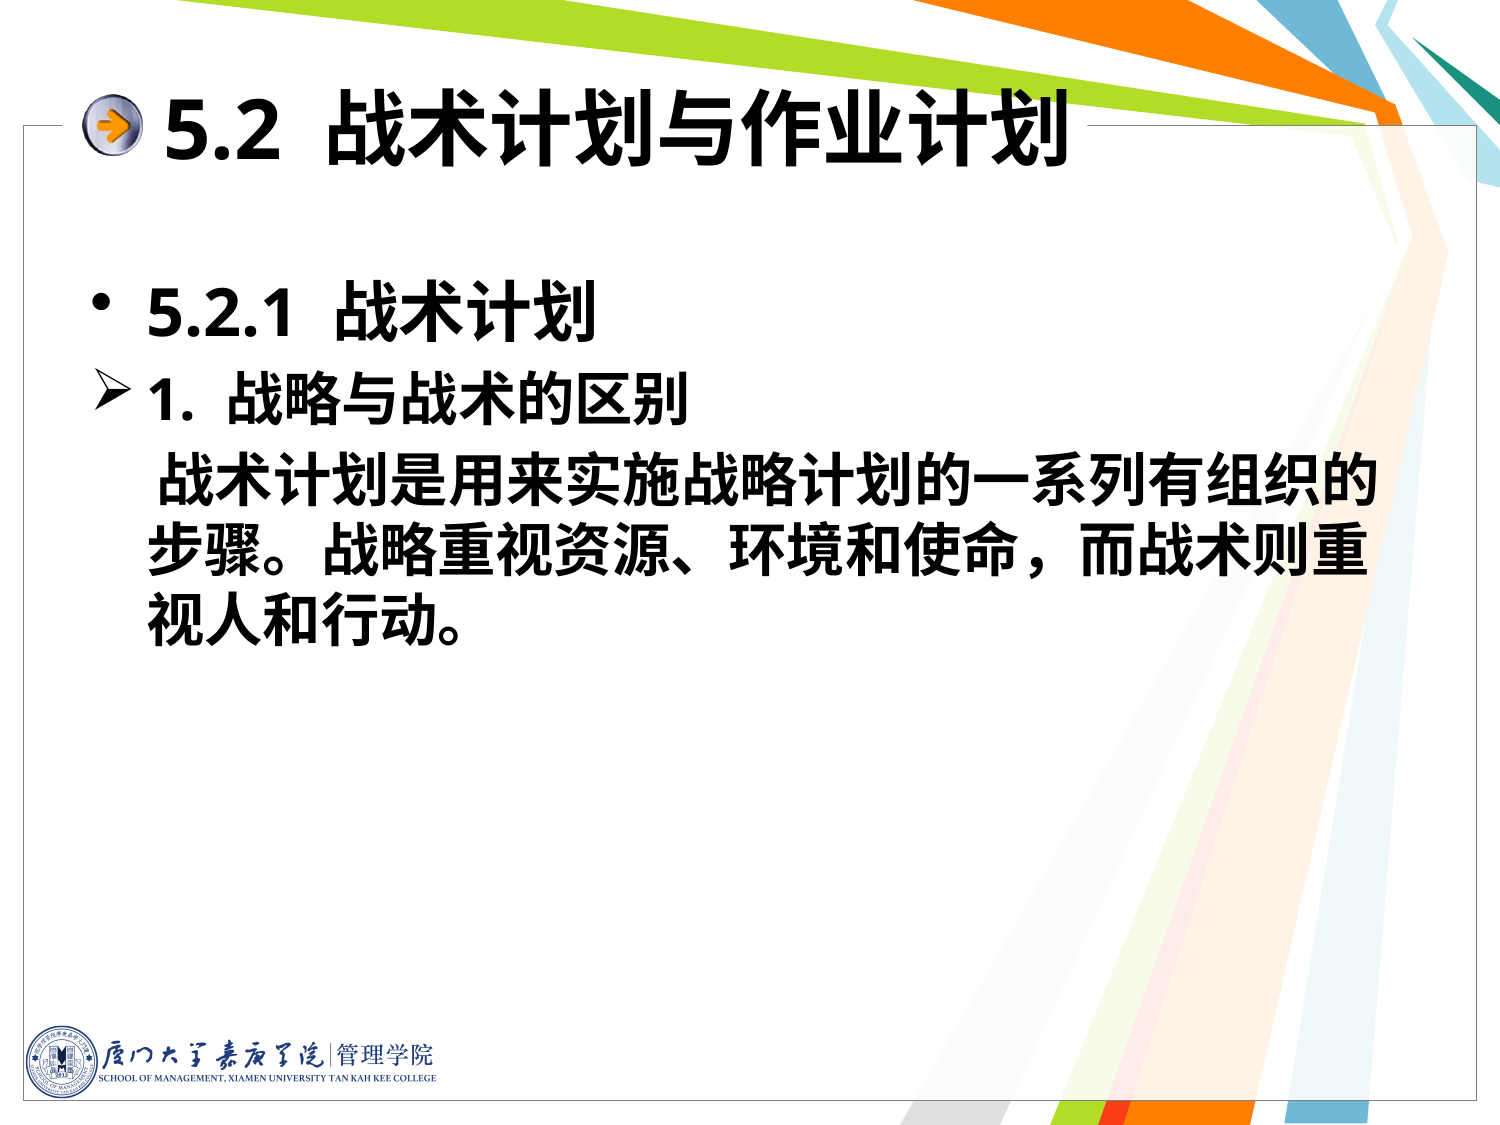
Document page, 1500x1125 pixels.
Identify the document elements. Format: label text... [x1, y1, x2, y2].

list 5.2.1 战术计划 1. 战略与战术的区别 战术计划是用来实施战略计划的一系列有组织的步骤。战略重视资源、环境和使命，而战术则重视人和行动。 [75, 262, 1425, 1005]
picture [24, 1024, 438, 1100]
title 5.2 战术计划与作业计划 [148, 32, 1182, 220]
picture [82, 94, 143, 156]
